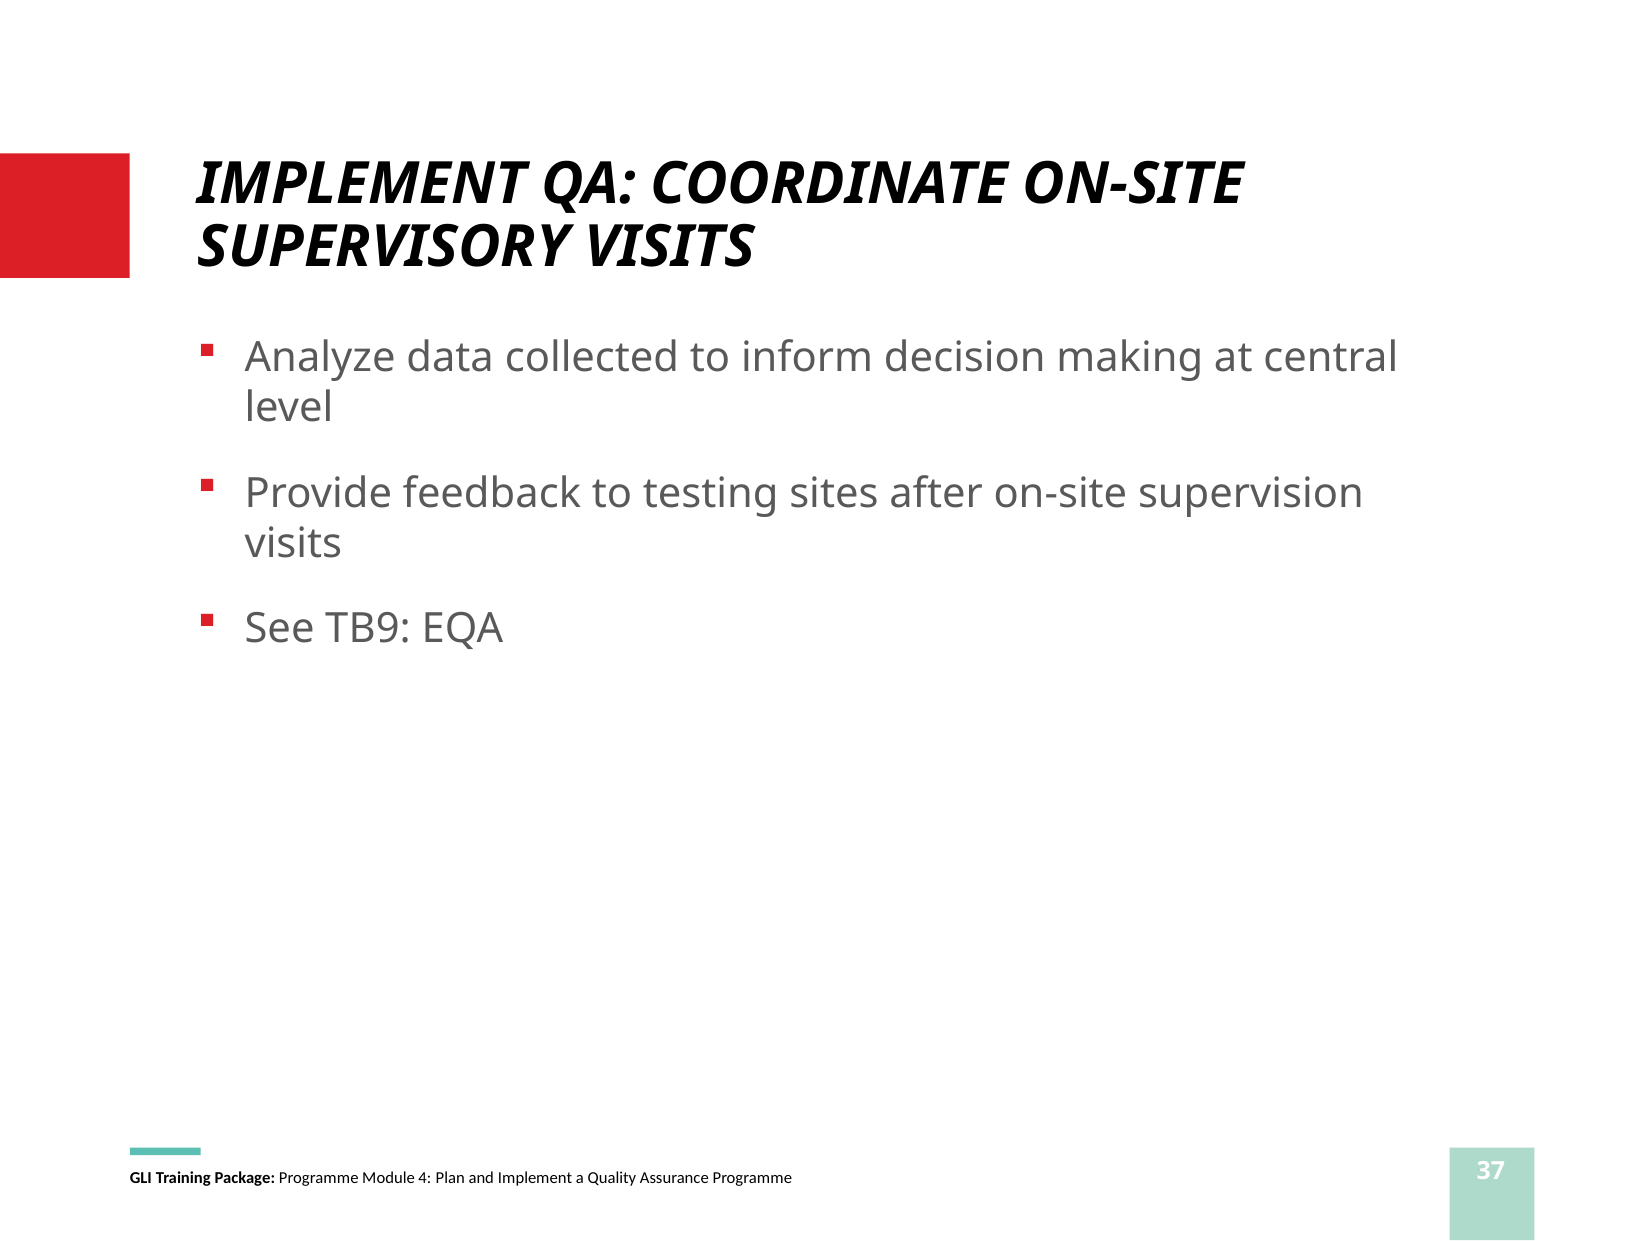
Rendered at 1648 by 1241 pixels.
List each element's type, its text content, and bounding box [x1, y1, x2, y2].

list Analyze data collected to inform decision making at central level Provide feedback to testing sites after on-site supervision visits See TB9: EQA [197, 330, 1450, 1087]
title IMPLEMENT QA: COORDINATE ON-SITE SUPERVISORY VISITS [197, 153, 1450, 278]
